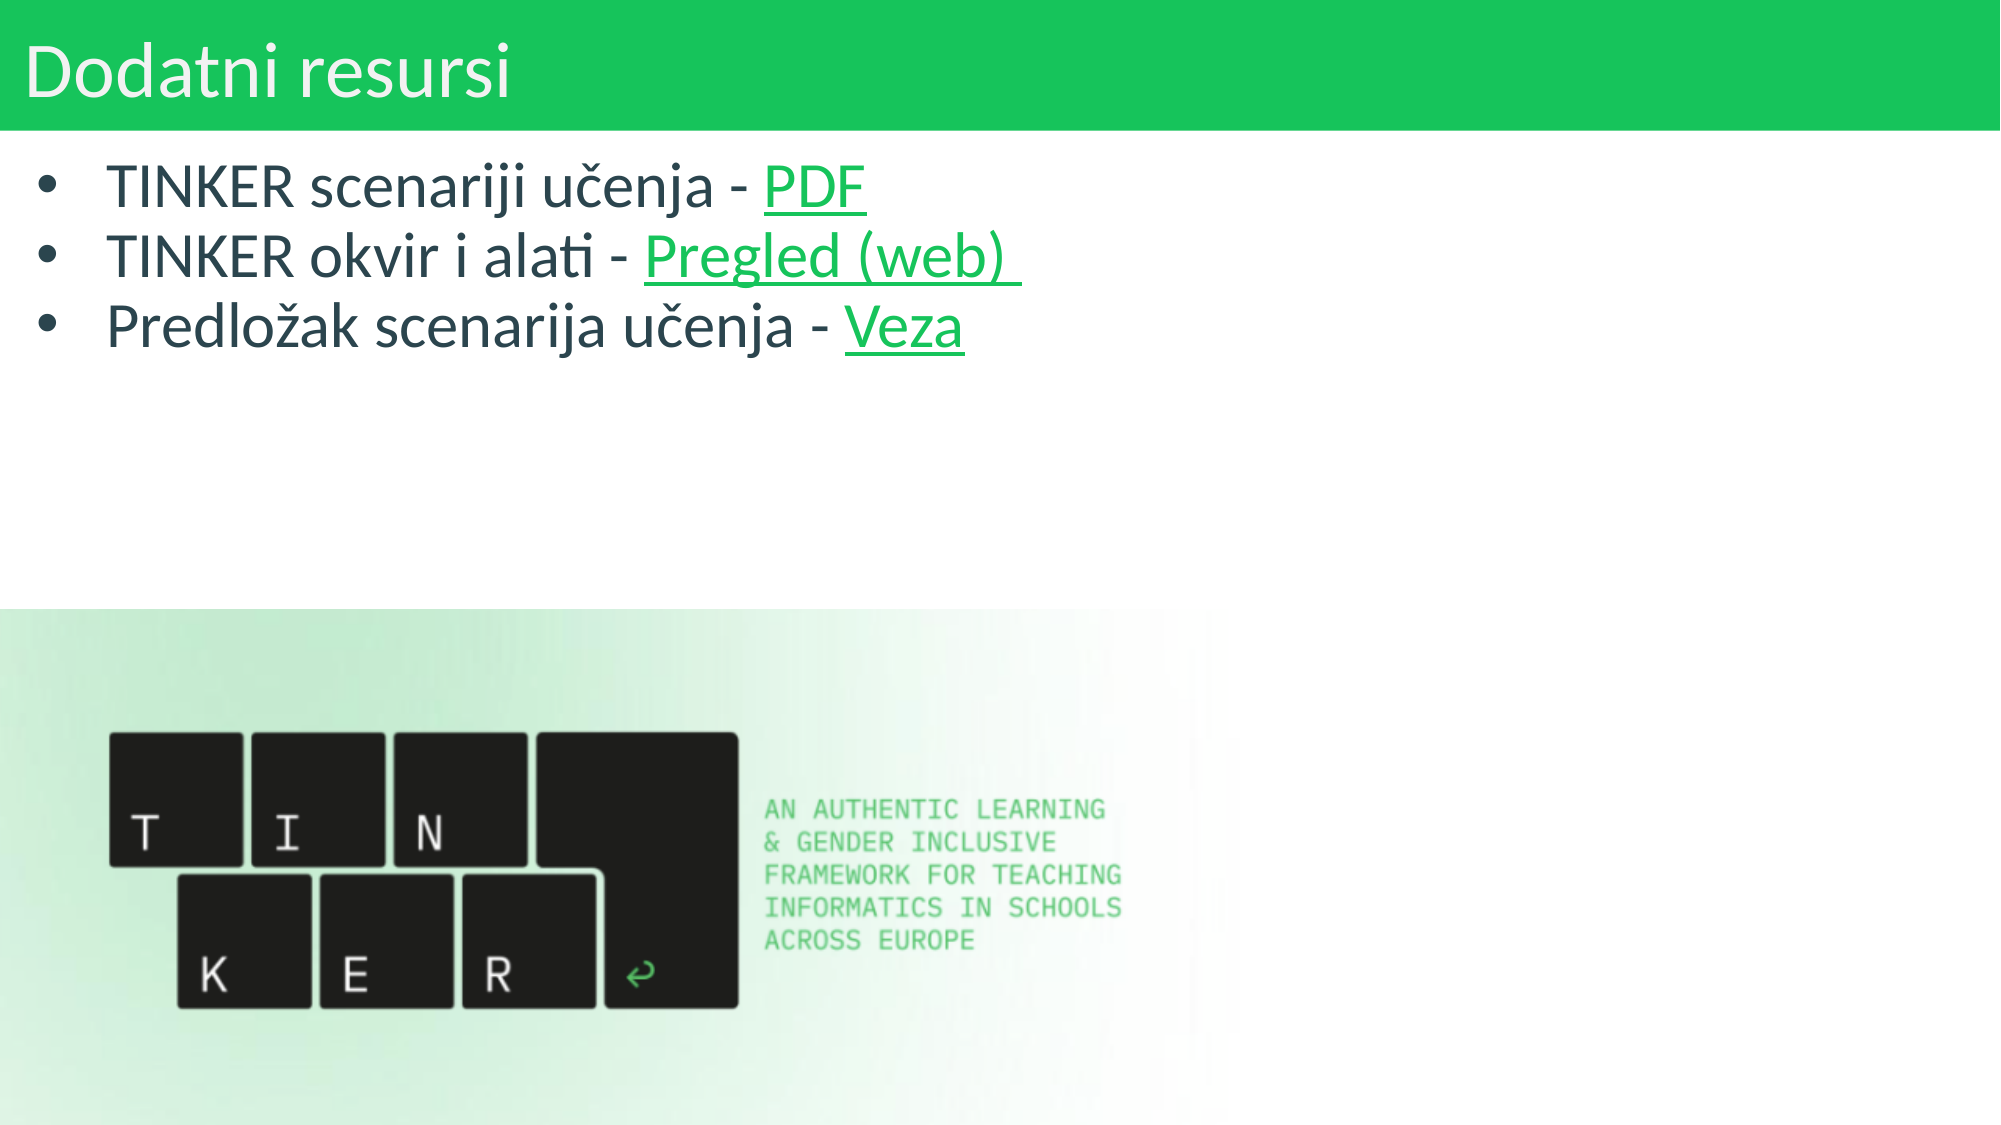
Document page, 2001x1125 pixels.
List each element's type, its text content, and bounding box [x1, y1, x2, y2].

picture [0, 609, 1382, 1125]
list TINKER scenariji učenja - PDF TINKER okvir i alati - Pregled (web) Predložak scenarija učenja - Veza [16, 144, 1976, 1108]
title Dodatni resursi [16, 13, 1976, 131]
